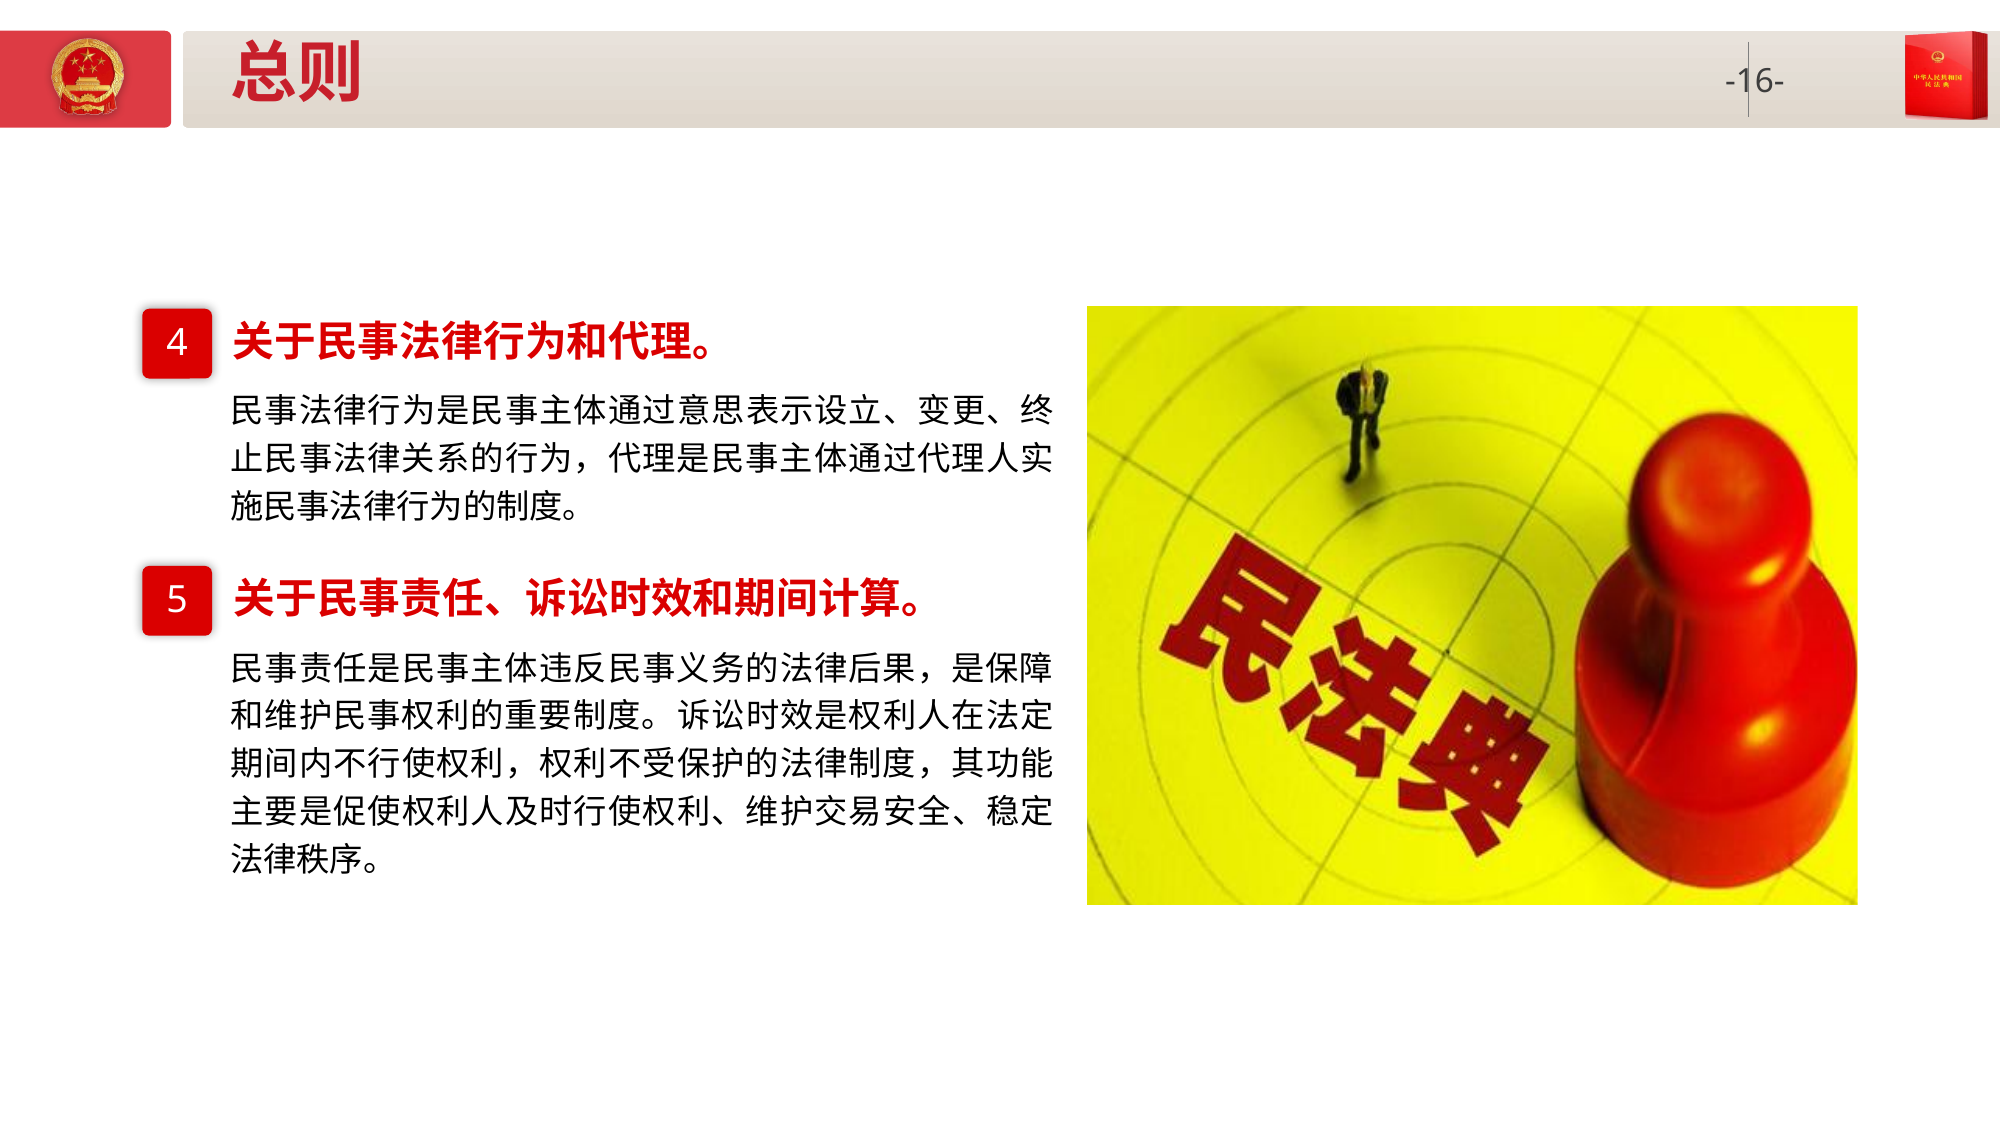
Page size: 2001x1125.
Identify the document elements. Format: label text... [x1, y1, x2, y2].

text_box 关于民事法律行为和代理。 [217, 306, 749, 372]
text_box 关于民事责任、诉讼时效和期间计算。 [218, 564, 959, 629]
picture [1865, 22, 2001, 120]
title 总则 [215, 36, 1749, 115]
text_box 5 [142, 565, 213, 636]
text_box 民事责任是民事主体违反民事义务的法律后果，是保障和维护民事权利的重要制度。诉讼时效是权利人在法定期间内不行使权利，权利不受保护的法律制度，其功能主要是促使权利人及时行使权利、维护交易安全、稳定法律秩序。 [215, 631, 1069, 886]
picture [44, 38, 127, 117]
text_box 民事法律行为是民事主体通过意思表示设立、变更、终止民事法律关系的行为，代理是民事主体通过代理人实施民事法律行为的制度。 [215, 374, 1069, 533]
picture [1087, 306, 1858, 905]
text_box 4 [142, 308, 213, 379]
